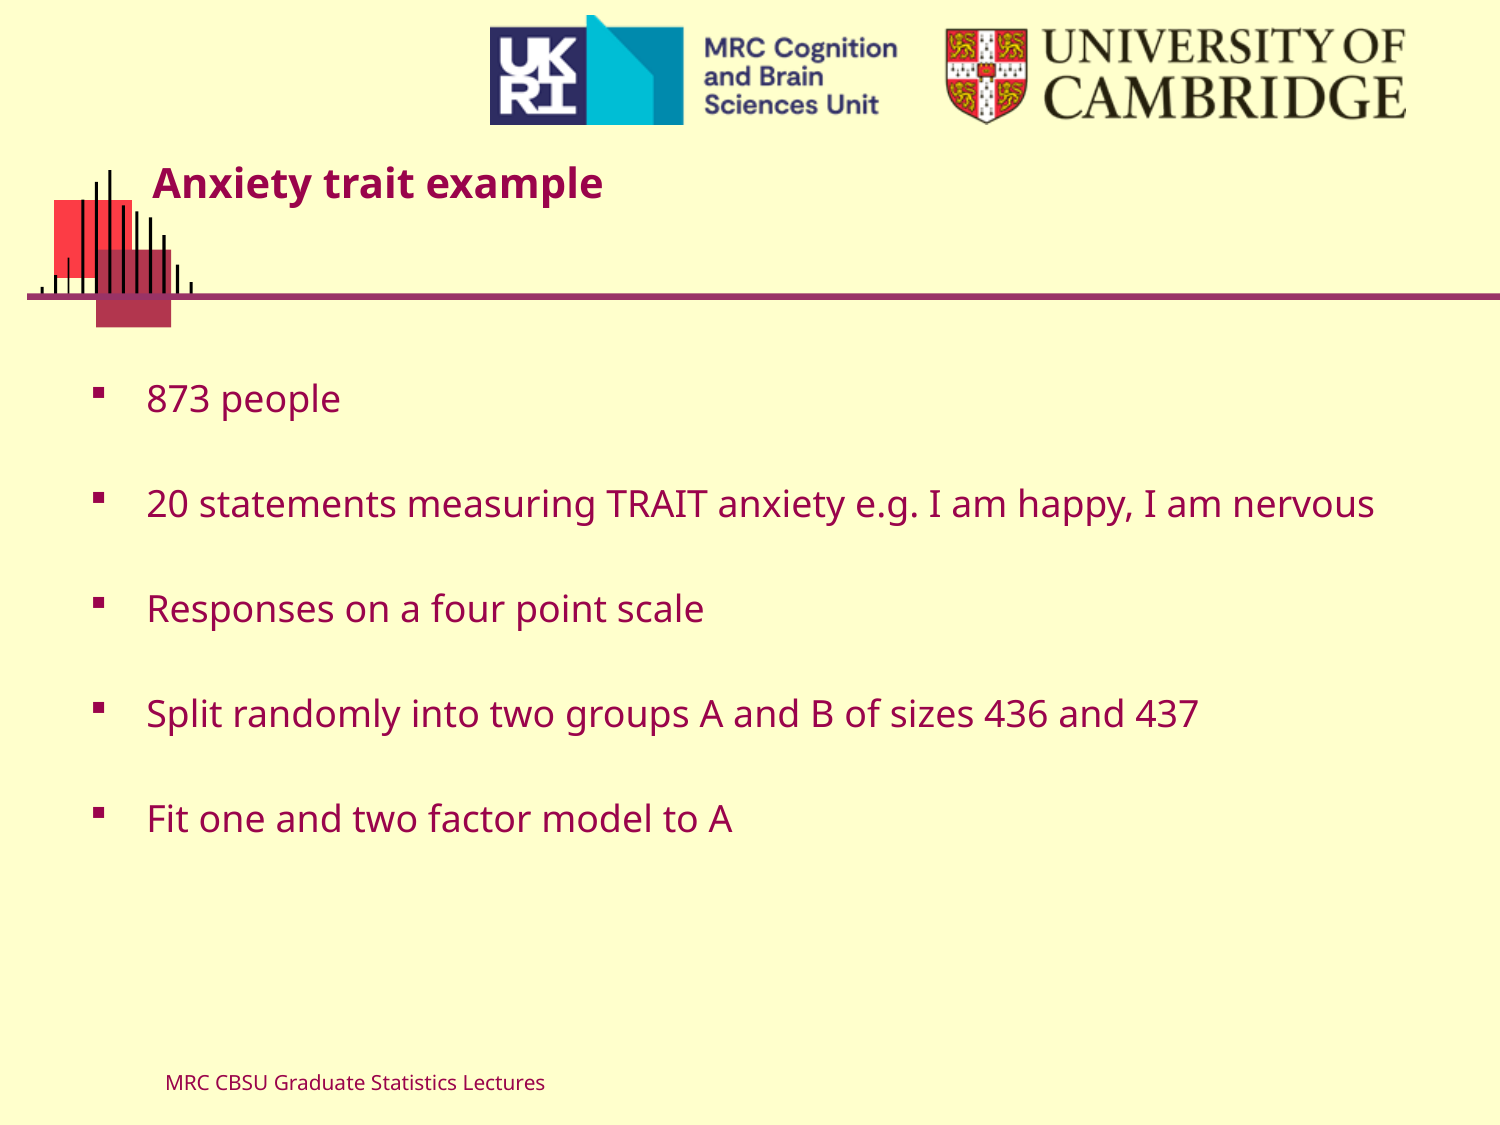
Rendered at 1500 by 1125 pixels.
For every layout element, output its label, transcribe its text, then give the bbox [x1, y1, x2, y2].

title Anxiety trait example [137, 137, 988, 233]
picture [490, 15, 1406, 125]
footer MRC CBSU Graduate Statistics Lectures [149, 1062, 988, 1101]
list 873 people 20 statements measuring TRAIT anxiety e.g. I am happy, I am nervous Responses on a four point scale Split randomly into two groups A and B of sizes 436 and 437 Fit one and two factor model to A [75, 262, 1425, 1038]
